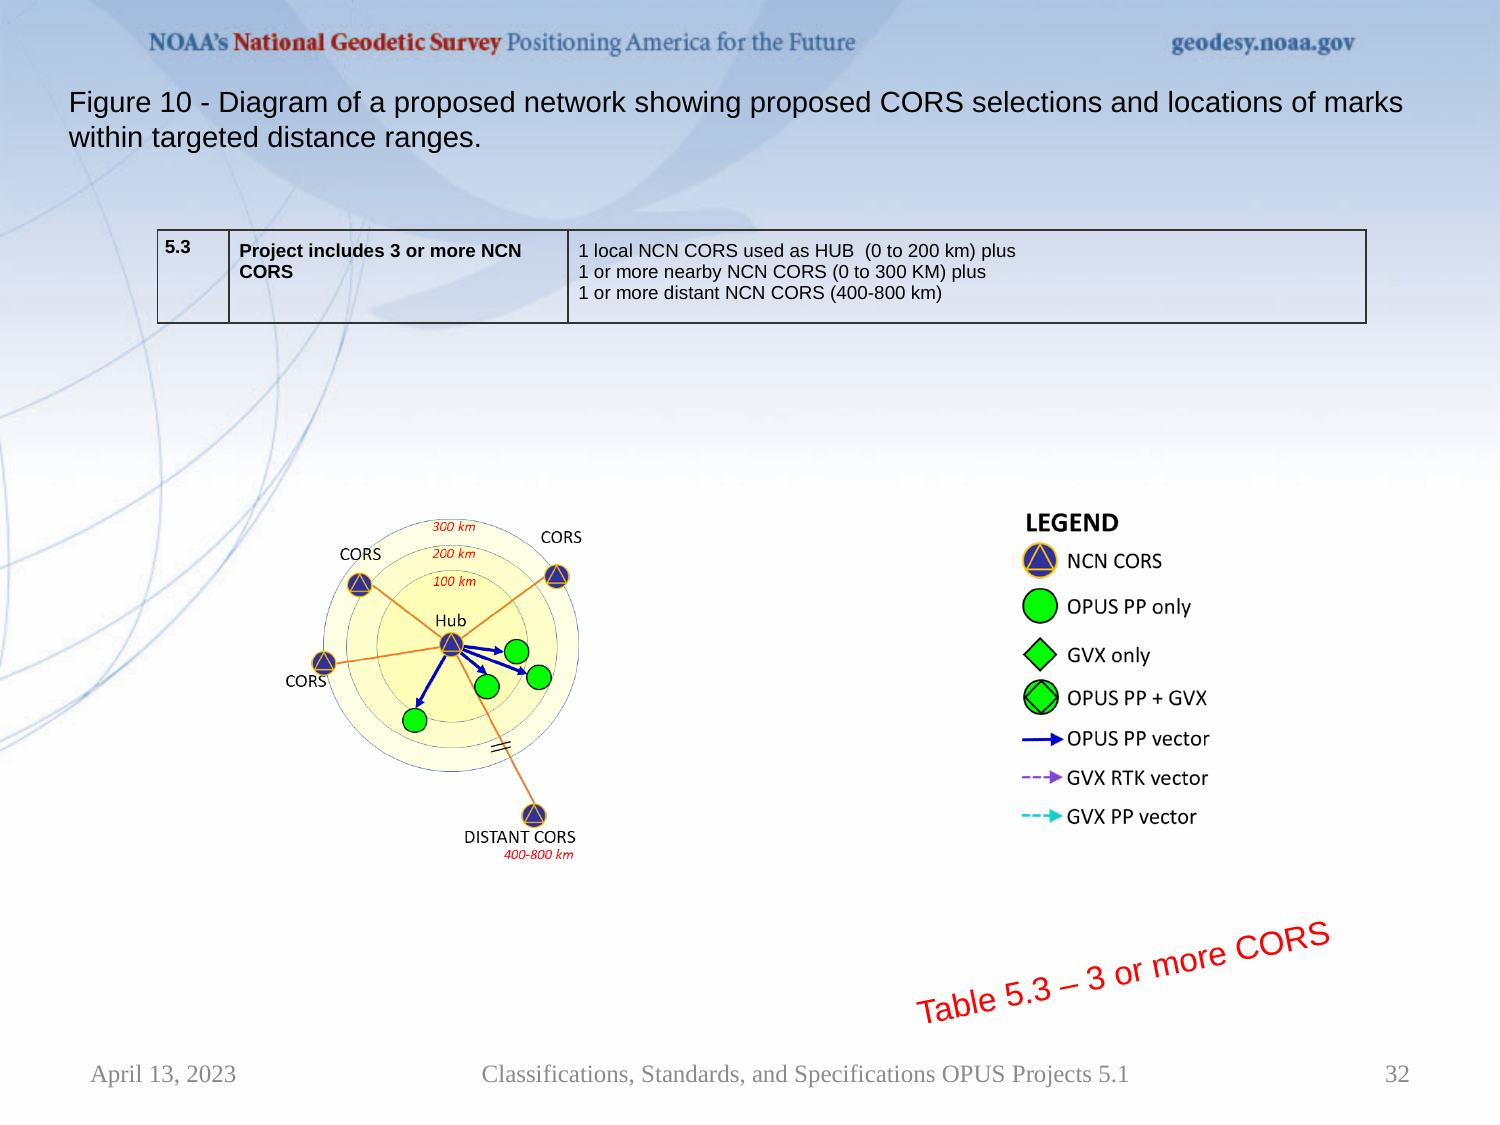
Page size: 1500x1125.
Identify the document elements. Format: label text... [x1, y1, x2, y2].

table_header 5.3 [158, 231, 228, 322]
table_header 1 local NCN CORS used as HUB (0 to 200 km) plus 1 or more nearby NCN CORS (0 to 300 KM) plus 1 or more distant NCN CORS (400-800 km) [569, 231, 1365, 322]
picture [0, 0, 1500, 1125]
text_box Table 5.3 – 3 or more CORS [897, 871, 1492, 1042]
table_header Project includes 3 or more NCN CORS [230, 231, 567, 322]
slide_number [75, 1042, 286, 1103]
footer Classifications, Standards, and Specifications OPUS Projects 5.1 [345, 1042, 1267, 1103]
text_box Figure 10 - Diagram of a proposed network showing proposed CORS selections and locations of marks within targeted distance ranges. [54, 75, 1425, 161]
slide_number 32 [1307, 1042, 1425, 1103]
